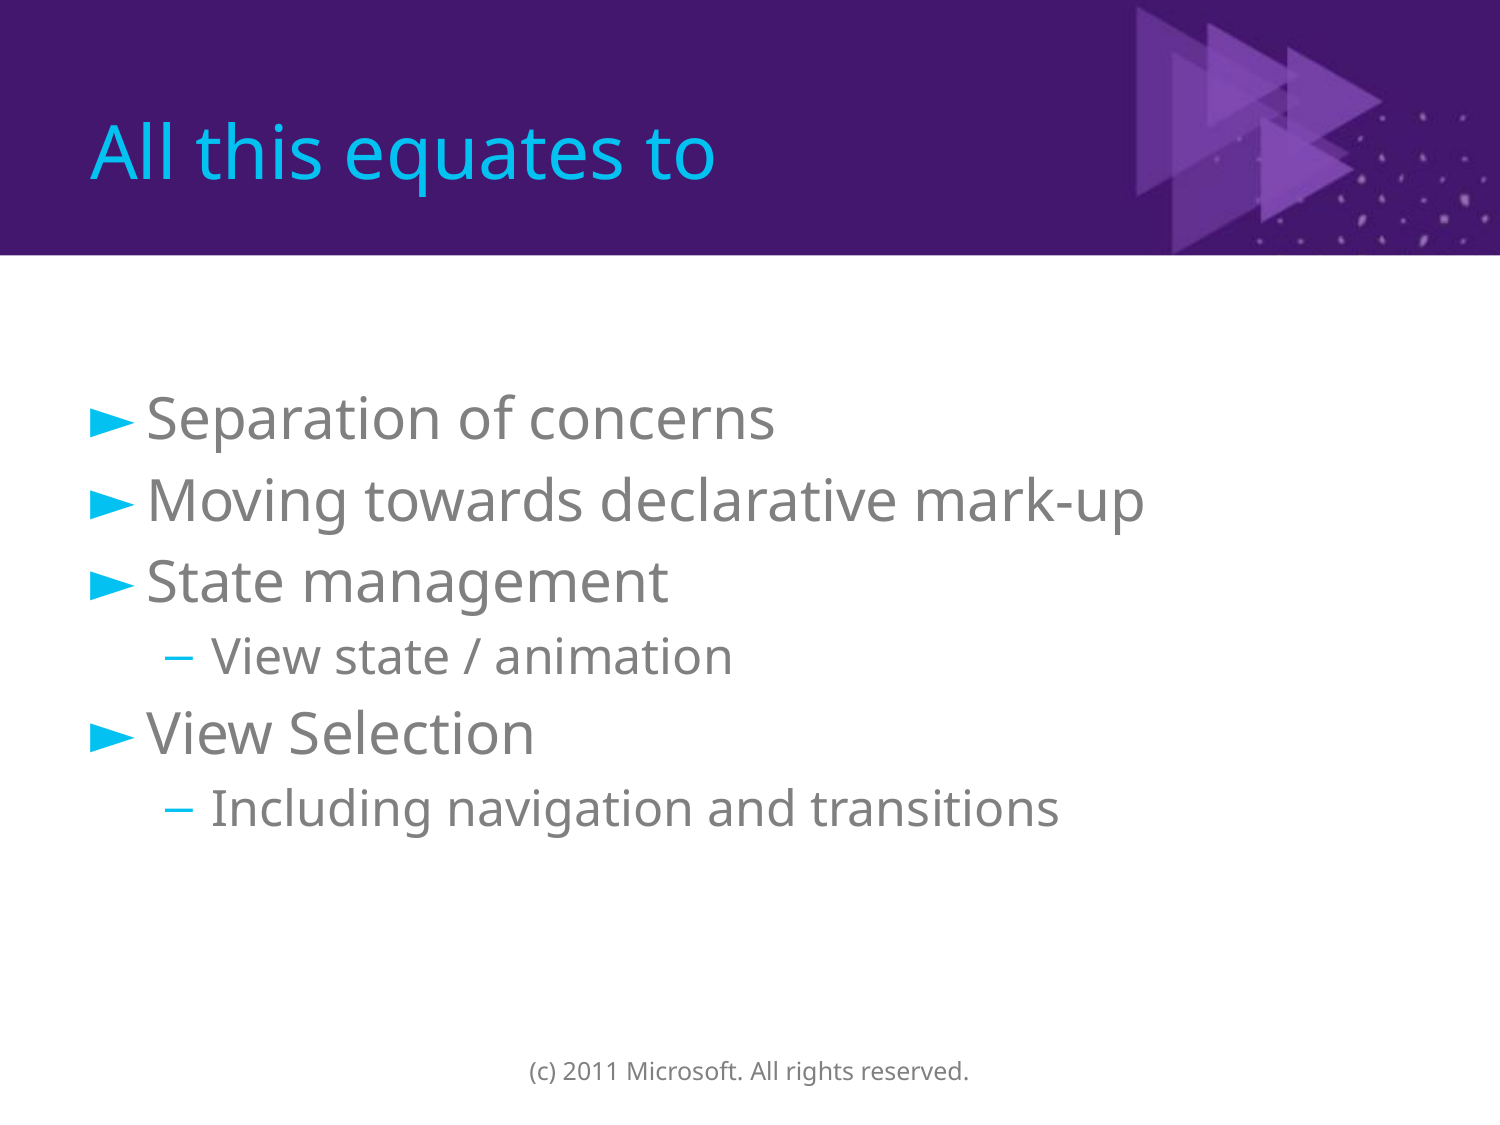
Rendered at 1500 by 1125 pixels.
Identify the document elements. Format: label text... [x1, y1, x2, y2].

picture [0, 0, 1500, 255]
footer (c) 2011 Microsoft. All rights reserved. [512, 1042, 988, 1103]
title All this equates to [75, 56, 1425, 244]
list Separation of concerns Moving towards declarative mark-up State management View state / animation View Selection Including navigation and transitions [75, 373, 1425, 1005]
